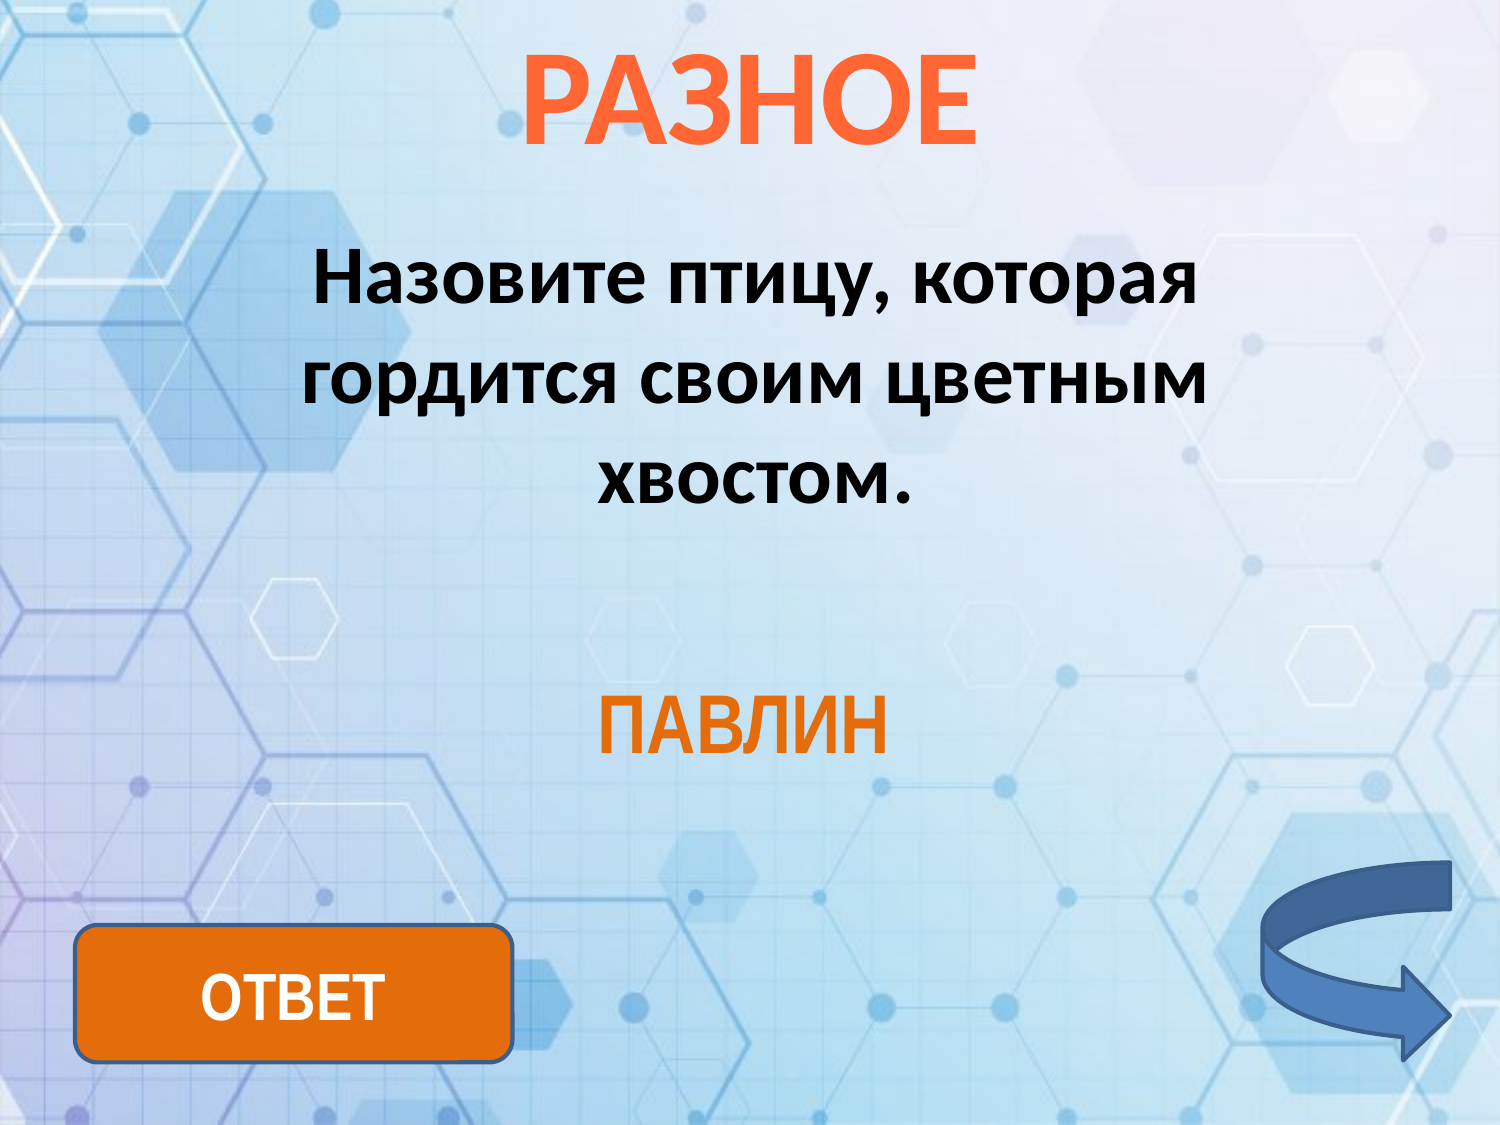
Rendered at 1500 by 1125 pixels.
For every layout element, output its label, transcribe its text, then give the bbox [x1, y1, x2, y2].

picture [0, 180, 1500, 1125]
text_box ОТВЕТ [72, 922, 515, 1065]
text_box [1260, 860, 1453, 1063]
text_box РАЗНОЕ [0, 0, 1500, 180]
text_box ПАВЛИН [275, 662, 1213, 778]
text_box Назовите птицу, которая гордится своим цветным хвостом. [162, 212, 1350, 608]
